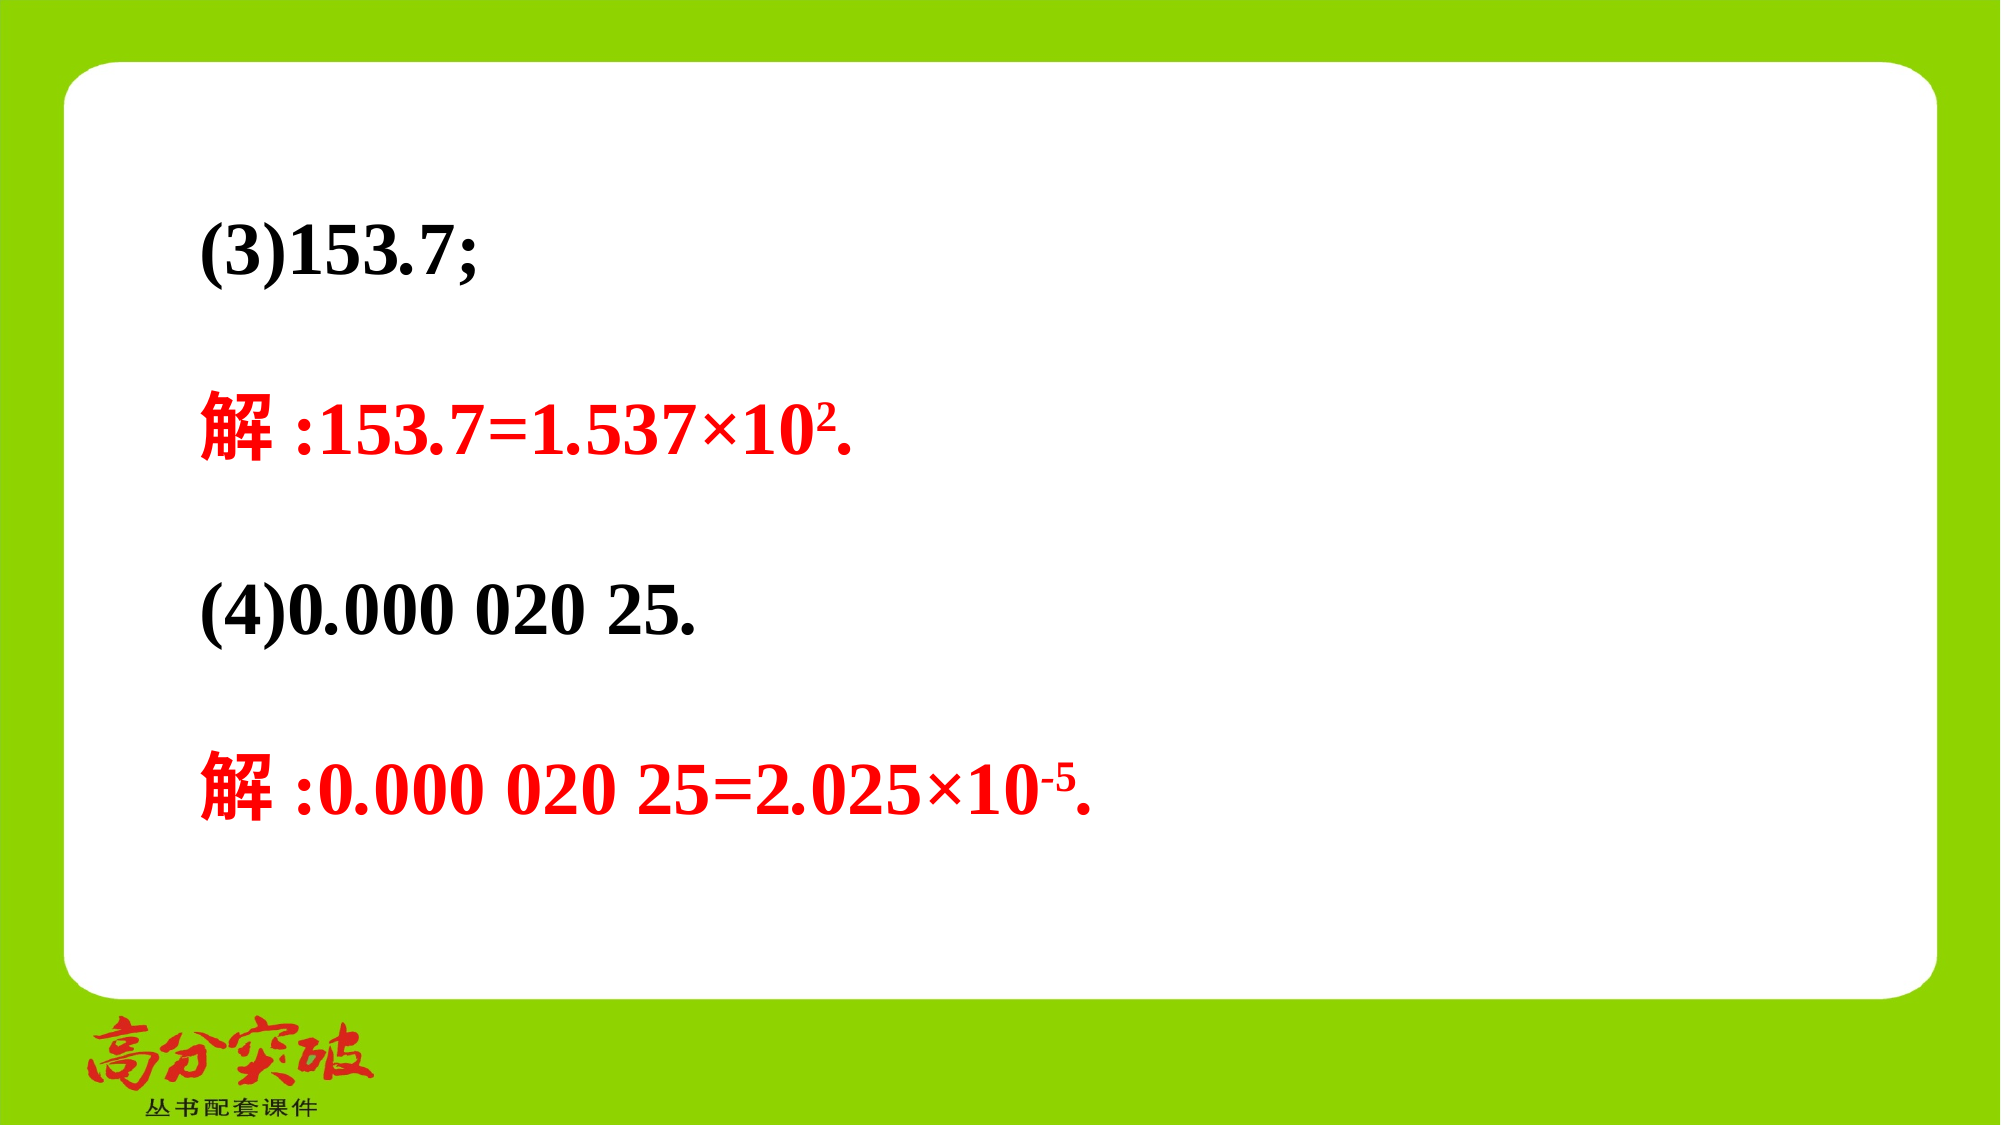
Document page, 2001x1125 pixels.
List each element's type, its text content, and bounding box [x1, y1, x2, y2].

text_box (3)153.7; 解:153.7=1.537×102. (4)0.000 020 25. 解:0.000 020 25=2.025×10-5. [184, 101, 1697, 837]
picture [0, 0, 2001, 1125]
